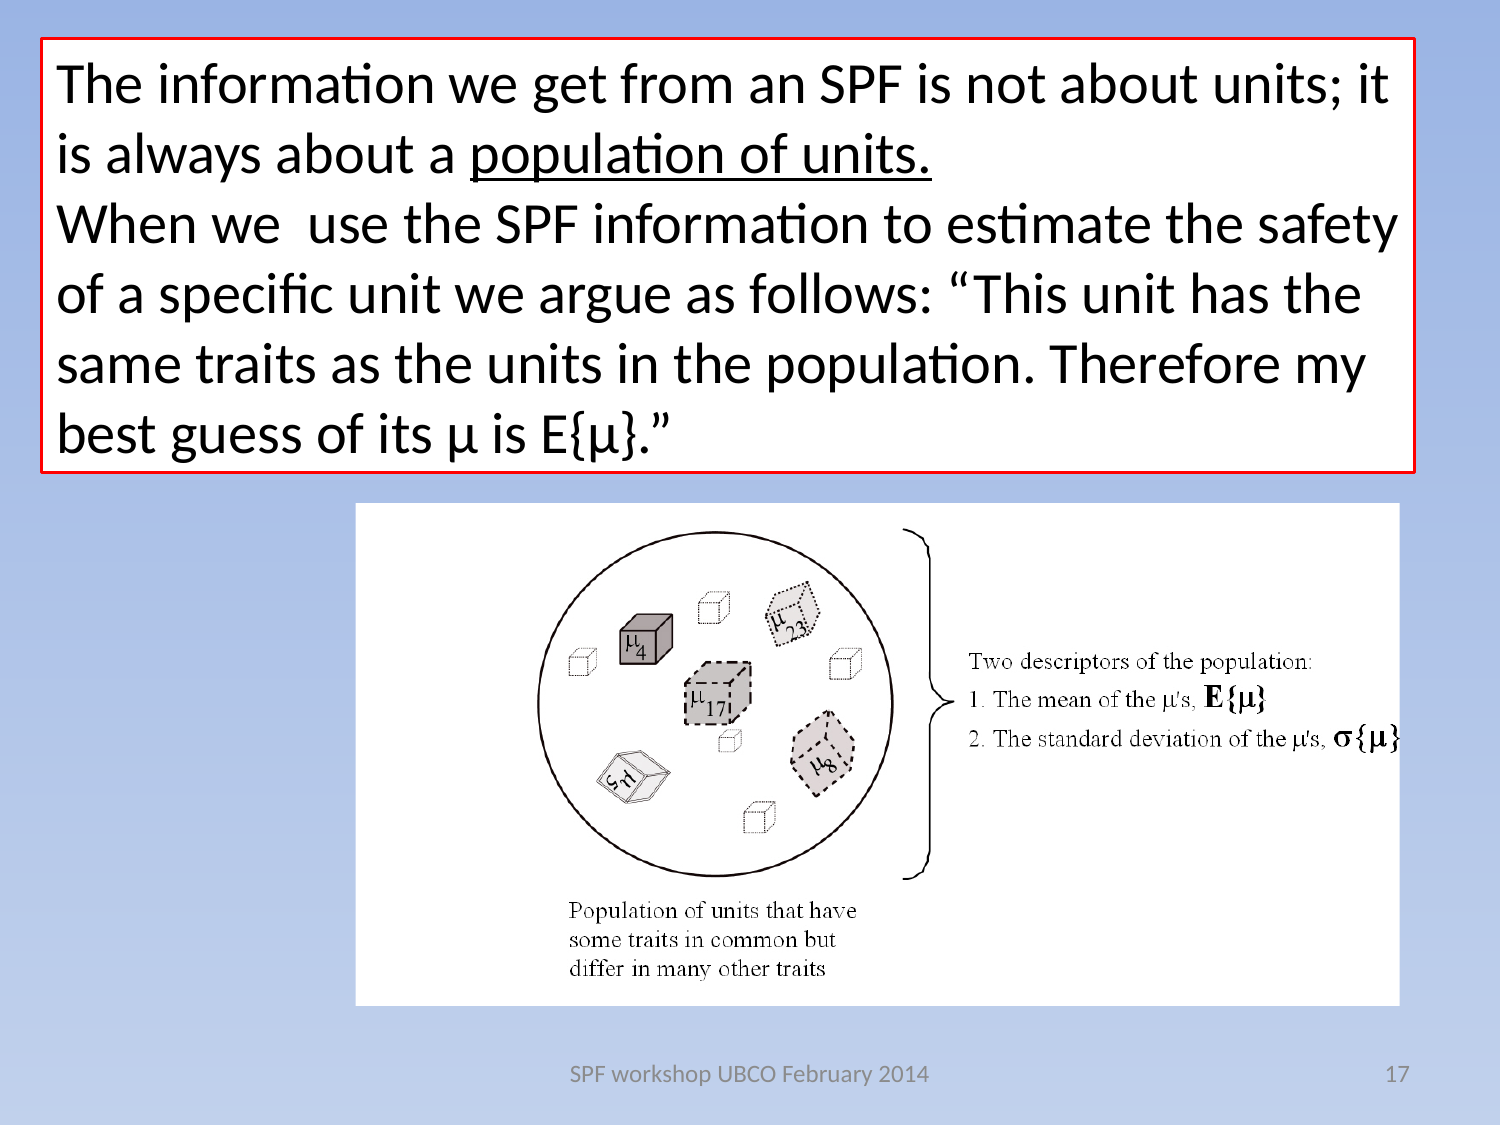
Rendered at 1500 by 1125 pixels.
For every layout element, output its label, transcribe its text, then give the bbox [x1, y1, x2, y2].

footer SPF workshop UBCO February 2014 [512, 1042, 988, 1103]
text_box The information we get from an SPF is not about units; it is always about a population of units. When we use the SPF information to estimate the safety of a specific unit we argue as follows: “This unit has the same traits as the units in the population. Therefore my best guess of its μ is E{μ}.” [41, 38, 1415, 473]
picture [355, 503, 1400, 1006]
slide_number 17 [1074, 1042, 1425, 1103]
